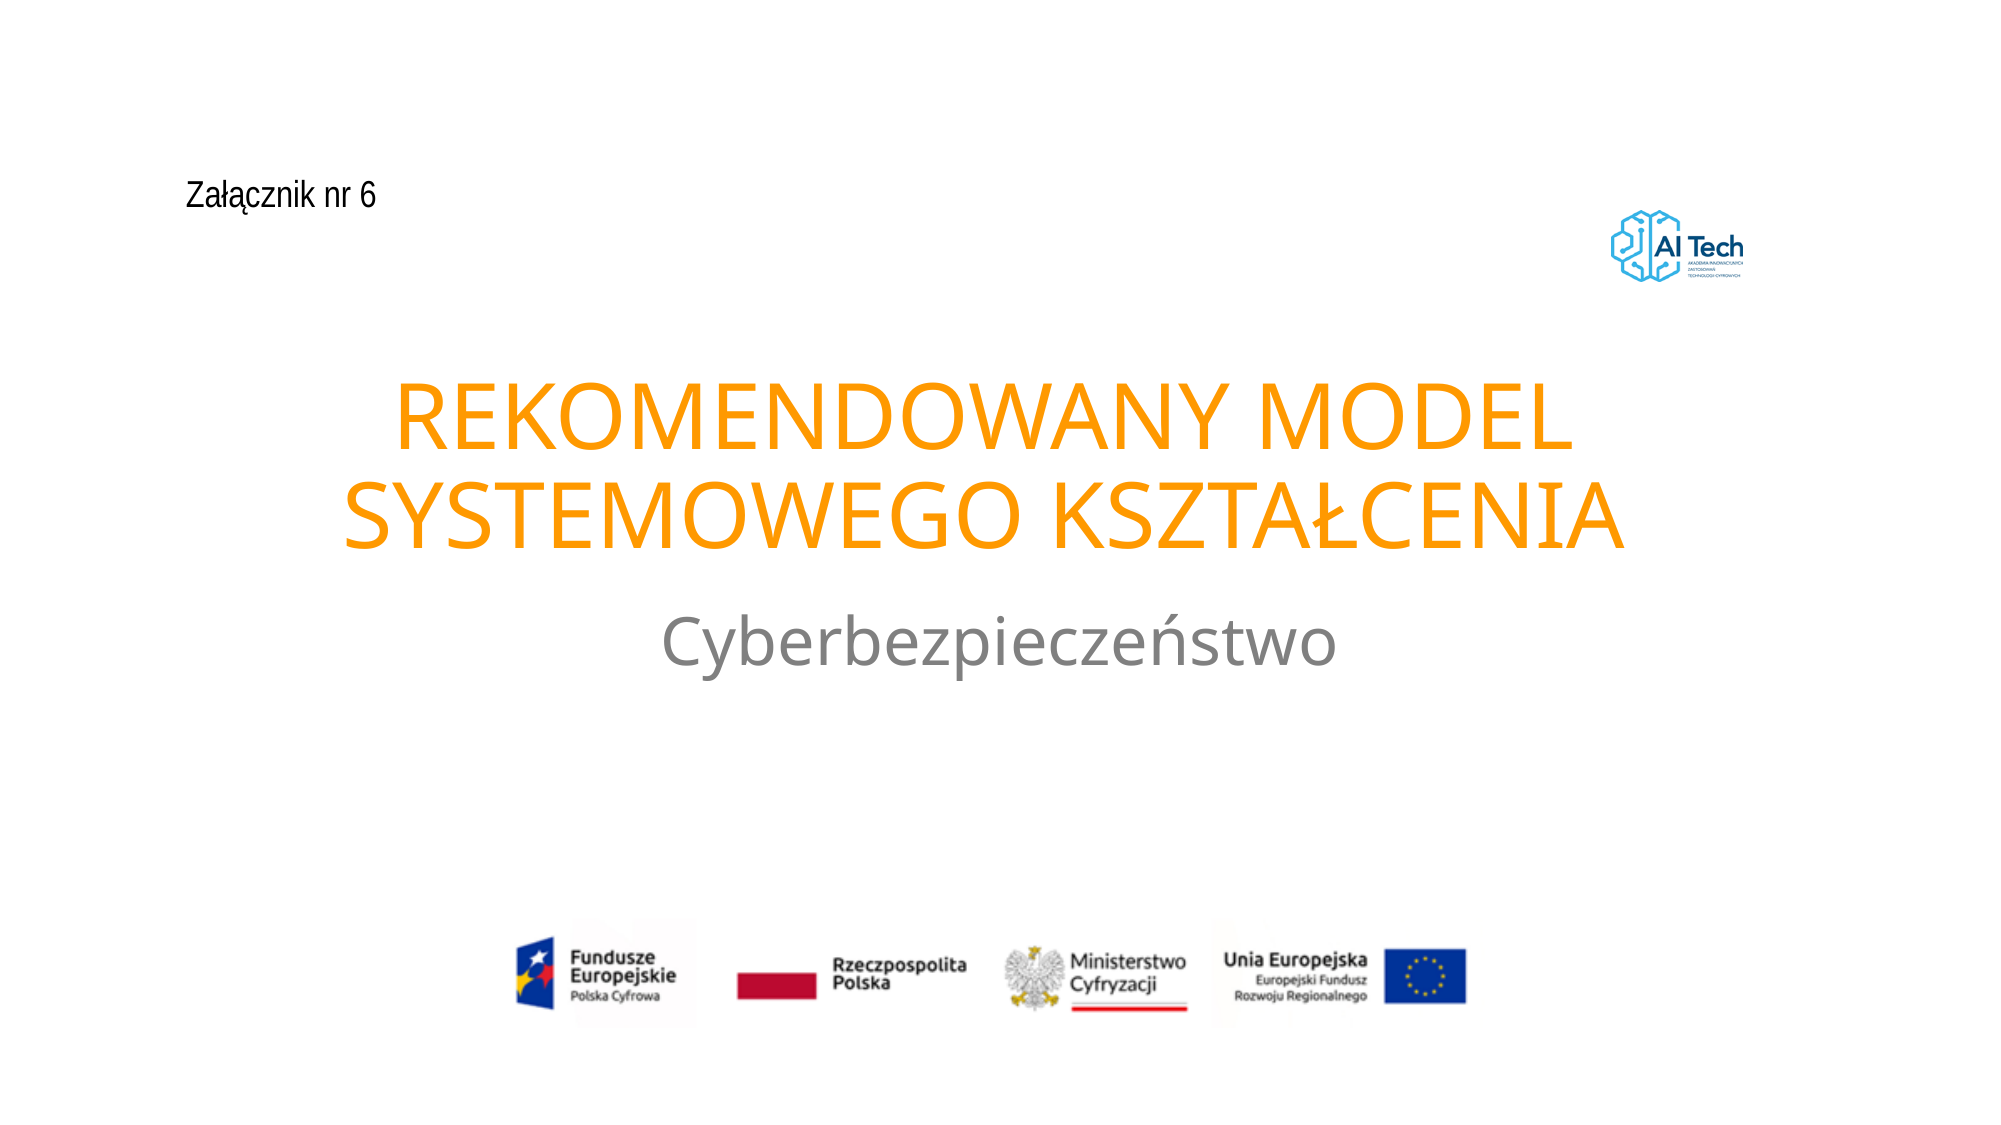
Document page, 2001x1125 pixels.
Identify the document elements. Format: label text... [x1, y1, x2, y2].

picture [483, 911, 1486, 1028]
subtitle Cyberbezpieczeństwo [249, 590, 1750, 863]
title REKOMENDOWANY MODEL SYSTEMOWEGO KSZTAŁCENIA [218, 184, 1750, 576]
text_box Załącznik nr 6 [171, 162, 514, 223]
